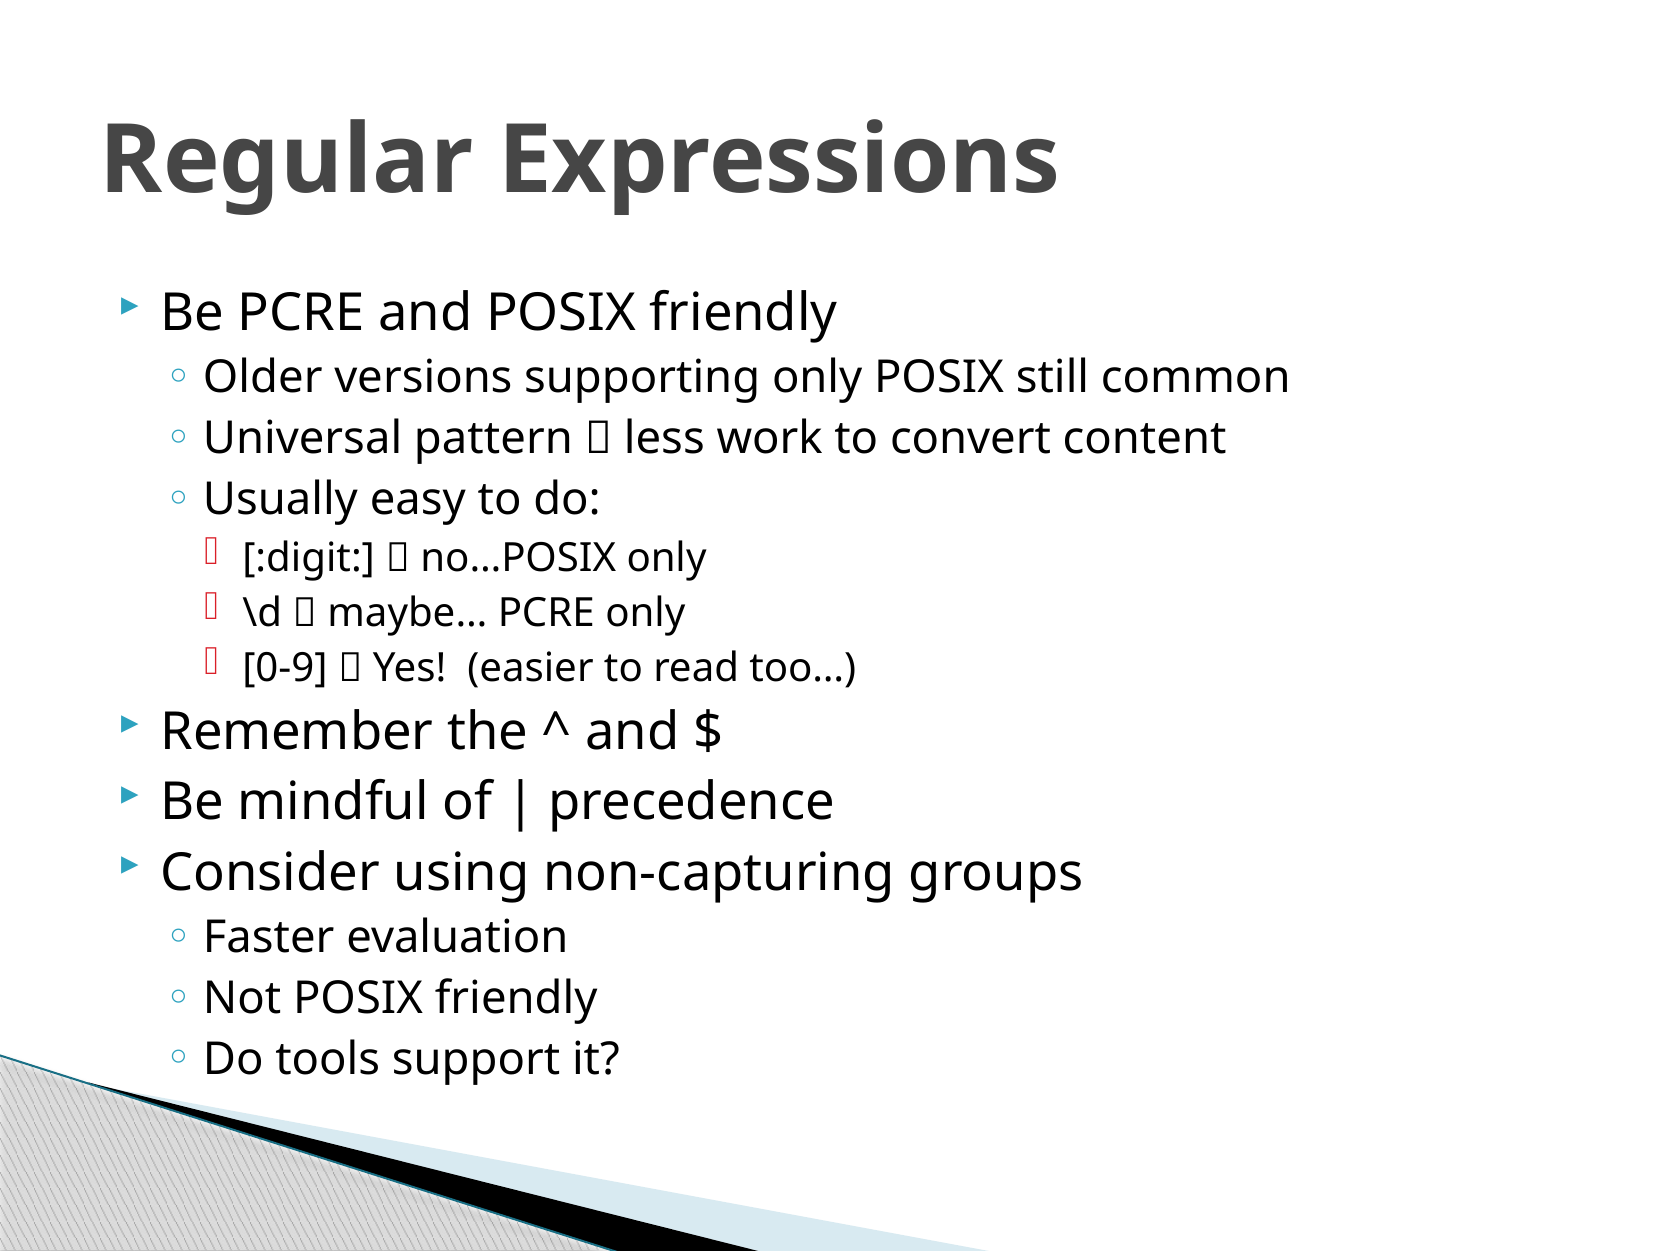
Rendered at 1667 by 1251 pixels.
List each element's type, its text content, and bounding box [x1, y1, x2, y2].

list Be PCRE and POSIX friendly Older versions supporting only POSIX still common Universal pattern  less work to convert content Usually easy to do: [:digit:]  no…POSIX only \d  maybe… PCRE only [0-9]  Yes! (easier to read too…) Remember the ^ and $ Be mindful of | precedence Consider using non-capturing groups Faster evaluation Not POSIX friendly Do tools support it? [83, 270, 1584, 1095]
title Regular Expressions [83, 50, 1584, 259]
